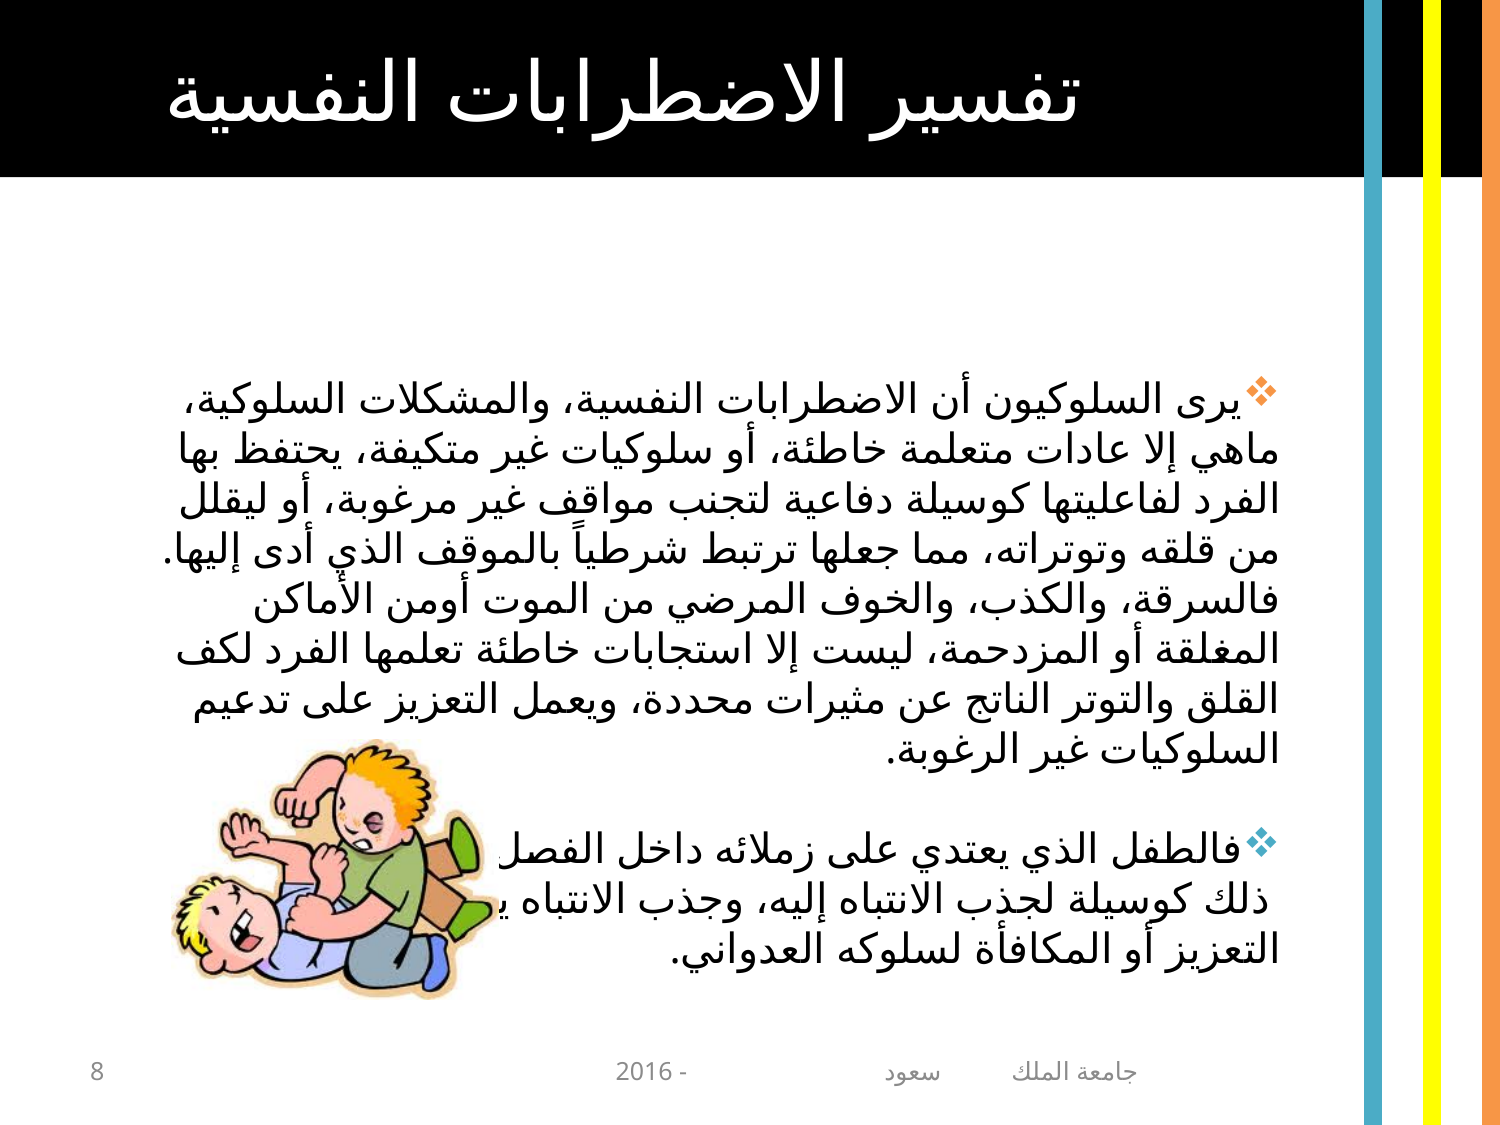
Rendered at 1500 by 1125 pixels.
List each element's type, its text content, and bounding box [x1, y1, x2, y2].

text_box [1384, 0, 1421, 179]
footer جامعة الملك سعود - 2016 [512, 1042, 988, 1103]
text_box [1480, 0, 1500, 1125]
picture [170, 739, 499, 1000]
text_box [1362, 0, 1384, 1125]
text_box [1443, 0, 1480, 179]
text_box [0, 0, 1362, 179]
slide_number 8 [75, 1042, 425, 1103]
text_box [1421, 0, 1443, 1125]
text_box تفسير الاضطرابات النفسية [0, 30, 1099, 146]
text_box يرى السلوكيون أن الاضطرابات النفسية، والمشكلات السلوكية، ماهي إلا عادات متعلمة خاطئة، أو سلوكيات غير متكيفة، يحتفظ بها الفرد لفاعليتها كوسيلة دفاعية لتجنب مواقف غير مرغوبة، أو ليقلل من قلقه وتوتراته، مما جعلها ترتبط شرطياً بالموقف الذي أدى إليها. فالسرقة، والكذب، والخوف المرضي من الموت أومن الأماكن المغلقة أو المزدحمة، ليست إلا استجابات خاطئة تعلمها الفرد لكف القلق والتوتر الناتج عن مثيرات محددة، ويعمل التعزيز على تدعيم السلوكيات غير الرغوبة. فالطفل الذي يعتدي على زملائه داخل الفصل، قد تعلم ذلك كوسيلة لجذب الانتباه إليه، وجذب الانتباه يعد بمثابة التعزيز أو المكافأة لسلوكه العدواني. [135, 314, 1315, 917]
